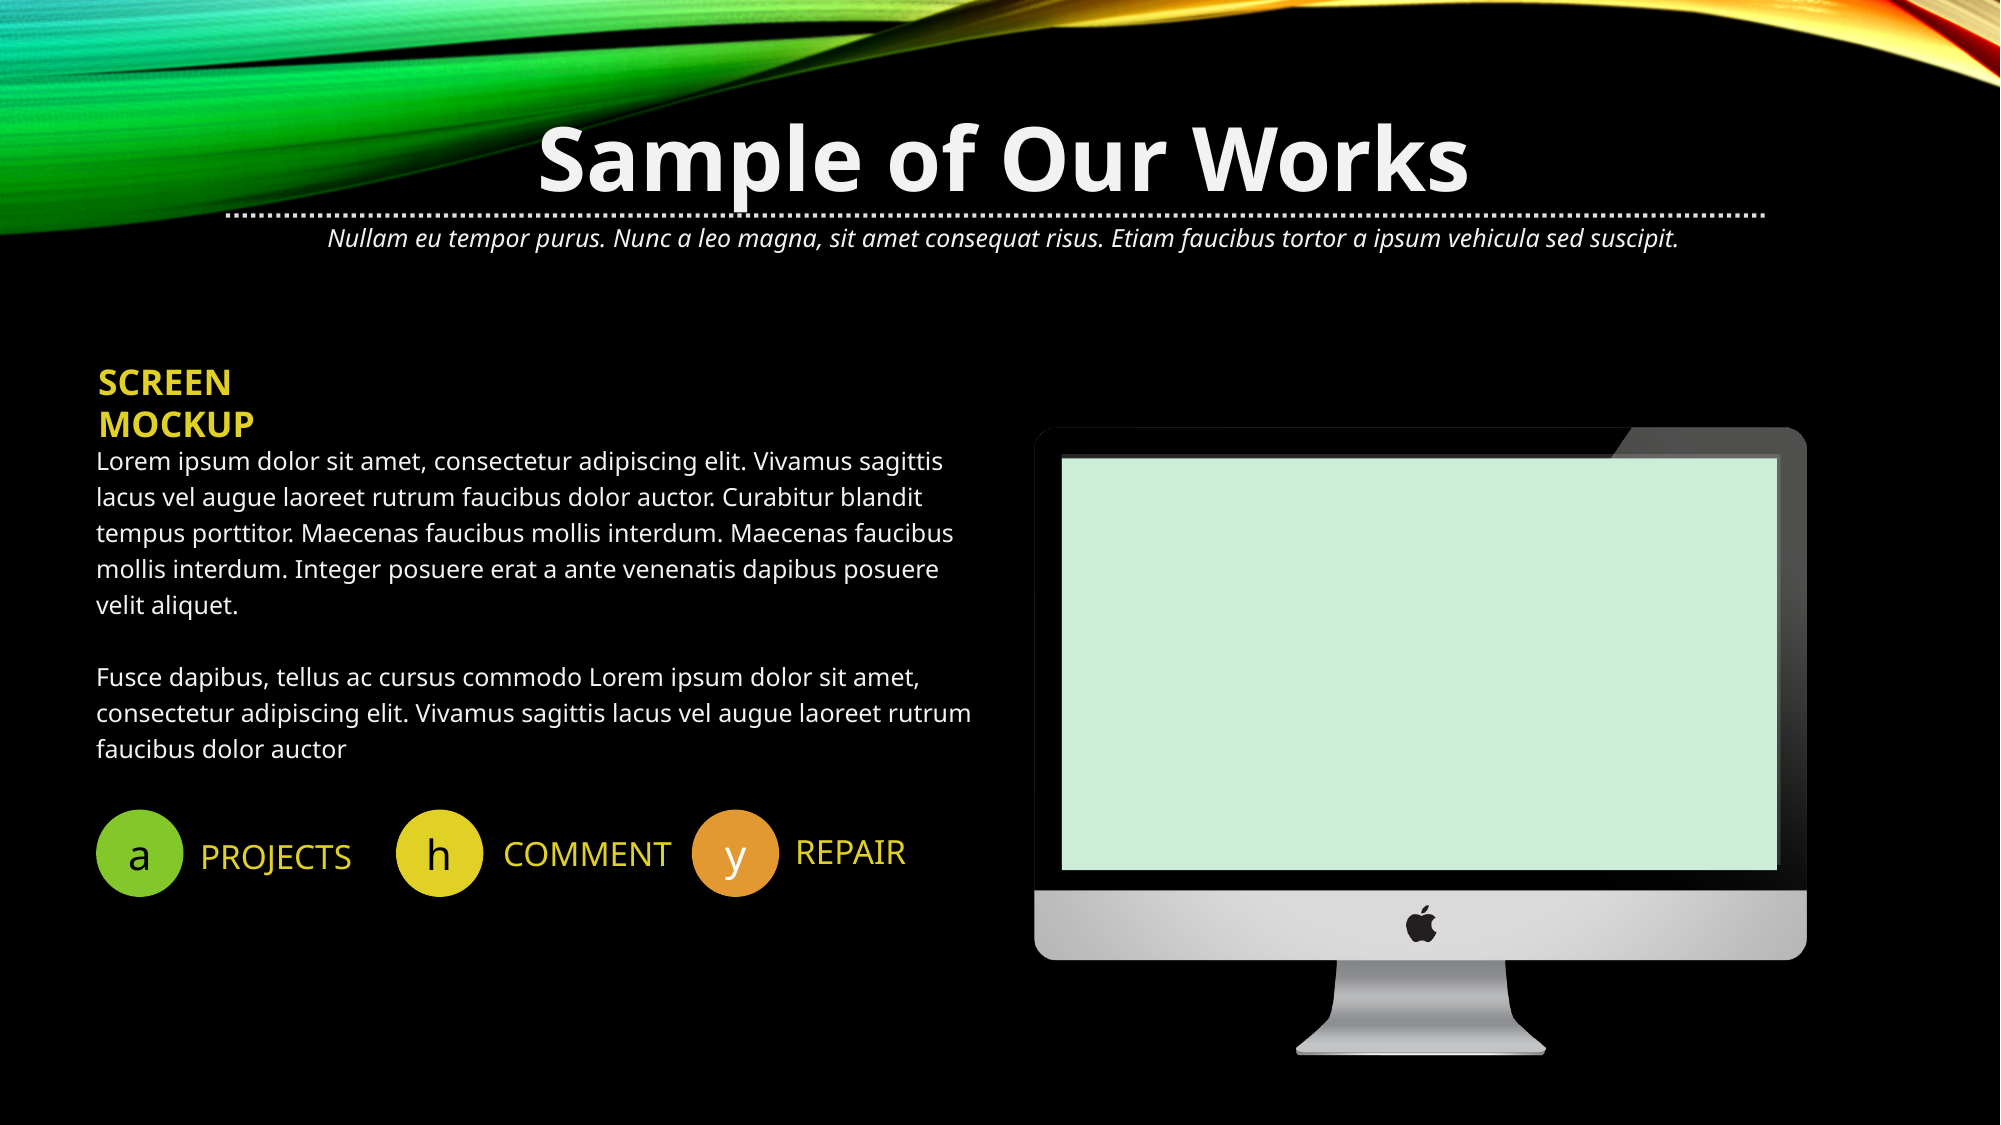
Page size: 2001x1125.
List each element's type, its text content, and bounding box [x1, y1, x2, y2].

list Sample of Our Works [126, 120, 1884, 191]
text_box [1058, 458, 1778, 871]
text_box h [396, 809, 484, 897]
picture [802, 362, 2000, 1125]
text_box REPAIR [792, 830, 802, 873]
text_box a [96, 809, 184, 897]
text_box PROJECTS [197, 830, 383, 881]
text_box COMMENT [500, 827, 686, 878]
text_box y [691, 809, 780, 897]
picture [0, 0, 2000, 237]
list Nullam eu tempor purus. Nunc a leo magna, sit amet consequat risus. Etiam faucibus tortor a ipsum vehicula sed suscipit. [126, 219, 1884, 257]
text_box Lorem ipsum dolor sit amet, consectetur adipiscing elit. Vivamus sagittis lacus vel augue laoreet rutrum faucibus dolor auctor. Curabitur blandit tempus porttitor. Maecenas faucibus mollis interdum. Maecenas faucibus mollis interdum. Integer posuere erat a ante venenatis dapibus posuere velit aliquet. Fusce dapibus, tellus ac cursus commodo Lorem ipsum dolor sit amet, consectetur adipiscing elit. Vivamus sagittis lacus vel augue laoreet rutrum faucibus dolor auctor [96, 439, 802, 799]
text_box SCREEN MOCKUP [94, 374, 397, 430]
